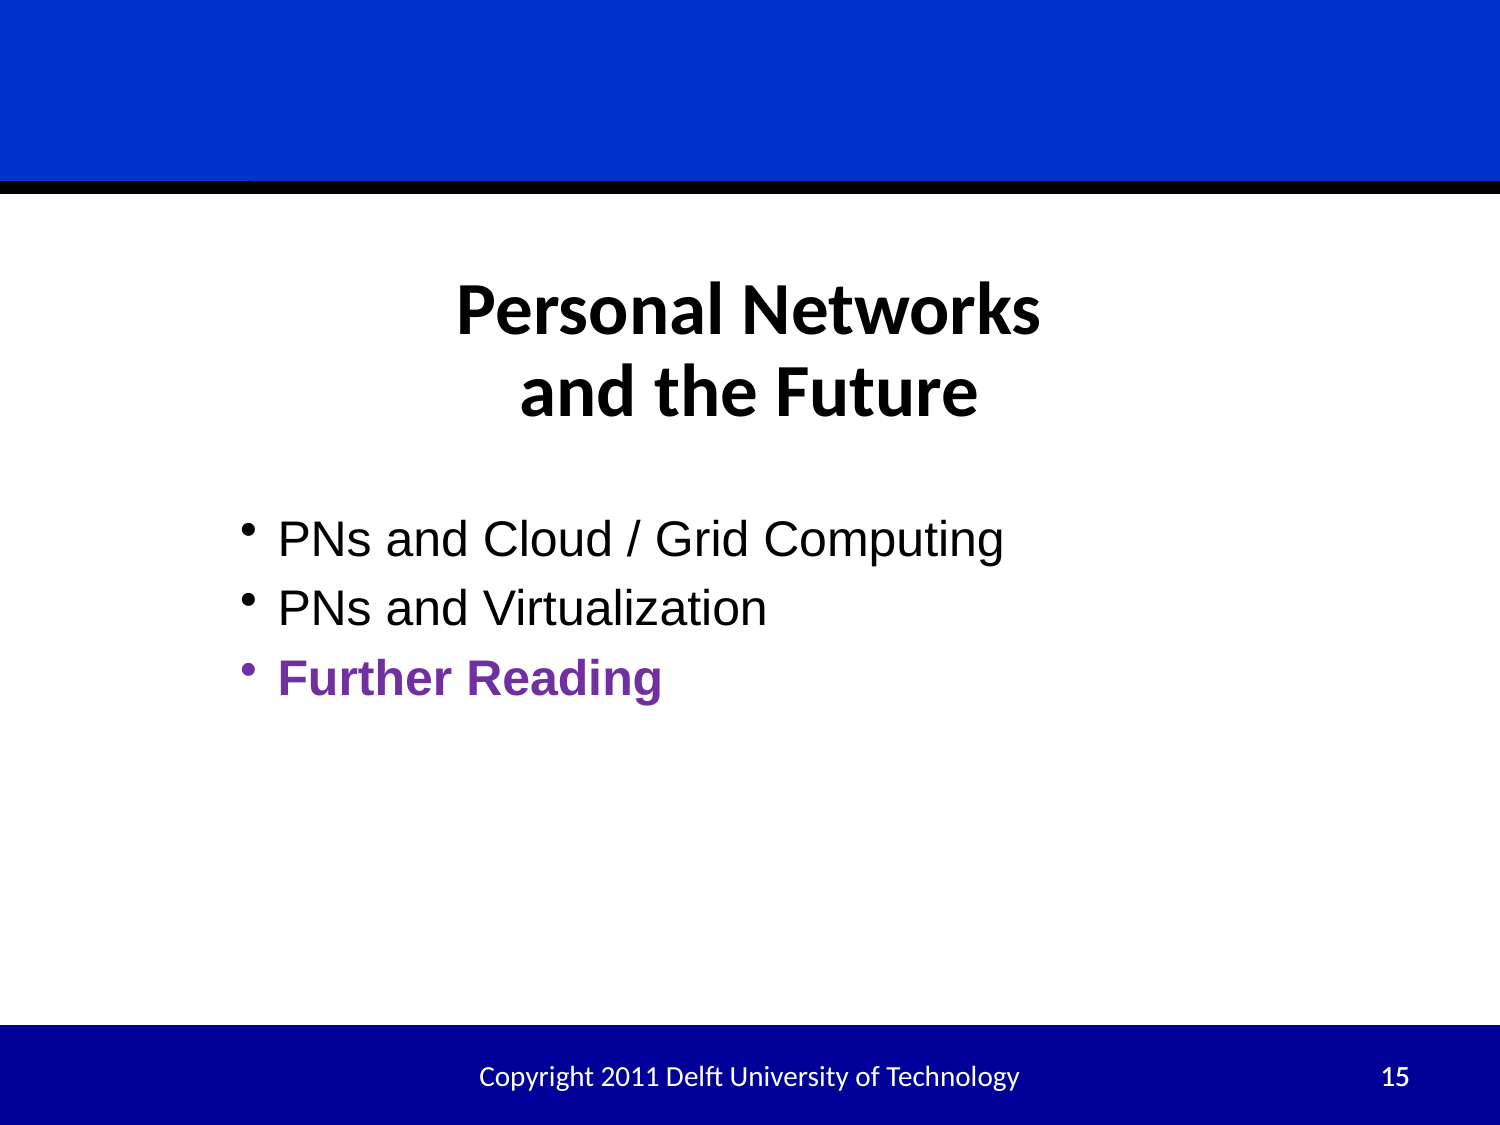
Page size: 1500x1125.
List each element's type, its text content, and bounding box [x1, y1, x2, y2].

text_box 15 [1074, 1050, 1425, 1103]
list PNs and Cloud / Grid Computing PNs and Virtualization Further Reading [74, 498, 1426, 1006]
footer Copyright 2011 Delft University of Technology [437, 1049, 1063, 1103]
list Personal Networks and the Future [111, 212, 1388, 439]
